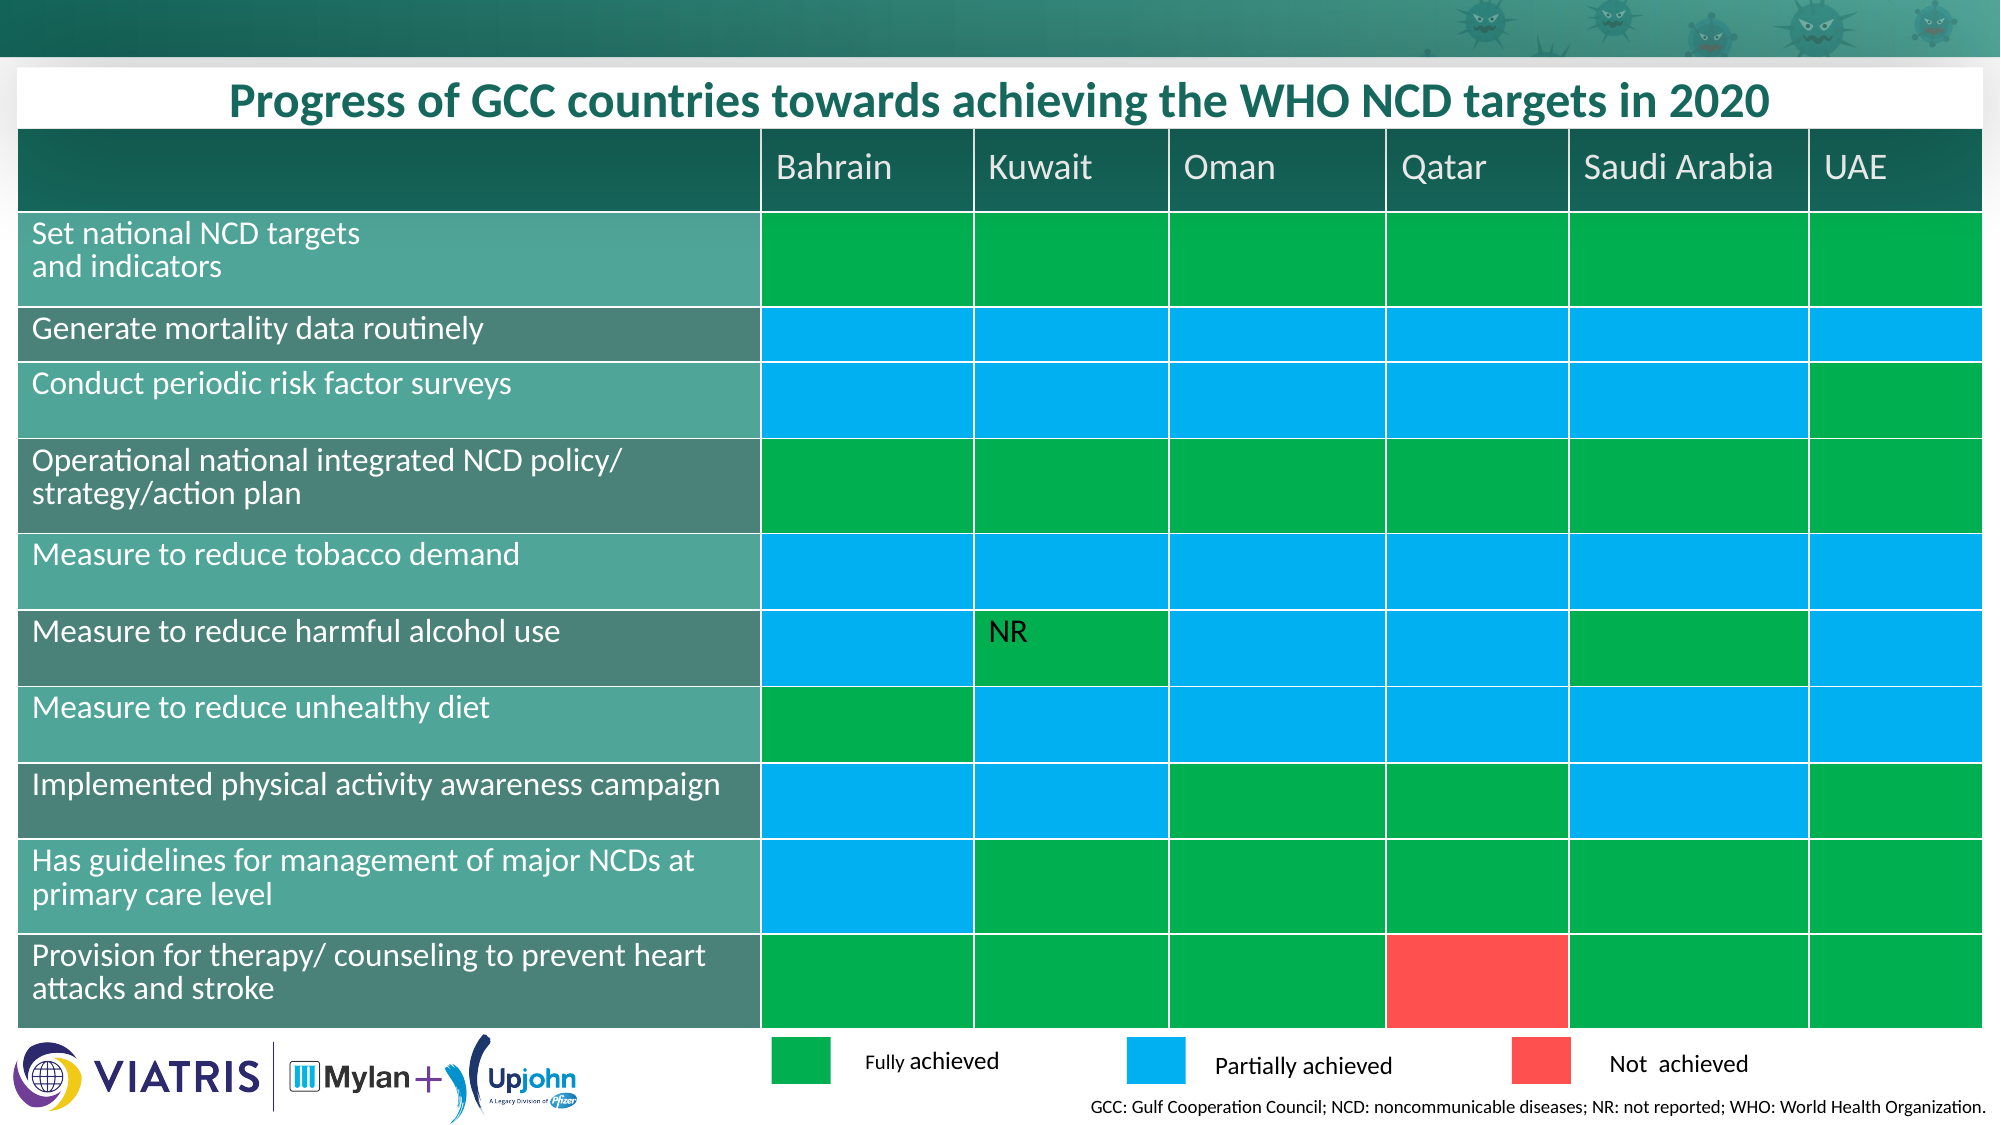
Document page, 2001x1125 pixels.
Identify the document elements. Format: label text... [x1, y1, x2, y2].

table_cell NR [975, 611, 1168, 686]
table_cell [975, 217, 1168, 306]
table_cell [1570, 935, 1808, 1028]
text_box Partially achieved [1200, 1041, 1440, 1087]
table_cell [1810, 935, 1982, 1028]
table_cell Has guidelines for management of major NCDs at primary care level [18, 840, 760, 933]
table_cell [1387, 840, 1568, 933]
table_cell [762, 687, 973, 762]
table_cell [975, 935, 1168, 1028]
table_cell [1810, 534, 1982, 609]
table_cell [1570, 840, 1808, 933]
table_header [18, 198, 57, 211]
table_cell [975, 534, 1168, 609]
text_box Not achieved [1594, 1040, 1834, 1085]
table_cell Operational national integrated NCD policy/ strategy/action plan [18, 439, 760, 533]
table_cell [1810, 840, 1982, 933]
table_cell Conduct periodic risk factor surveys [18, 363, 760, 438]
table_cell [1570, 534, 1808, 609]
table_cell Set national NCD targets and indicators [18, 213, 760, 306]
table_cell [1387, 764, 1568, 838]
table_cell [762, 217, 973, 306]
table_cell [1170, 217, 1385, 306]
table_cell [1170, 308, 1385, 361]
table_cell [1570, 764, 1808, 838]
table_cell [1570, 687, 1808, 762]
table_cell [1810, 764, 1982, 838]
text_box Progress of GCC countries towards achieving the WHO NCD targets in 2020 [16, 66, 1984, 129]
table_cell [1170, 935, 1385, 1028]
table_cell [1170, 840, 1385, 933]
table_cell [1387, 534, 1568, 609]
text_box [771, 1037, 831, 1084]
table_cell [1810, 611, 1982, 686]
table_cell [975, 687, 1168, 762]
table_cell [762, 935, 973, 1028]
table_cell [1570, 363, 1808, 438]
table_cell [1810, 439, 1982, 533]
table_cell [1170, 764, 1385, 838]
table_cell [762, 308, 973, 361]
table_cell Measure to reduce harmful alcohol use [18, 611, 760, 686]
table_cell [975, 308, 1168, 361]
table_cell [1570, 439, 1808, 533]
table_cell [1387, 363, 1568, 438]
table_cell [762, 764, 973, 838]
table_cell [975, 439, 1168, 533]
text_box GCC: Gulf Cooperation Council; NCD: noncommunicable diseases; NR: not reported; WHO: World Health Organization. [1076, 1087, 2000, 1125]
table_cell [762, 363, 973, 438]
table_cell [1570, 217, 1808, 306]
table_cell [1170, 687, 1385, 762]
table_cell [1387, 611, 1568, 686]
table_cell [762, 611, 973, 686]
table_cell [1170, 363, 1385, 438]
table_cell [1387, 439, 1568, 533]
table_cell Measure to reduce tobacco demand [18, 534, 760, 609]
table_cell [1570, 308, 1808, 361]
text_box [1511, 1037, 1571, 1084]
text_box [1126, 1037, 1186, 1084]
table_cell Provision for therapy/ counseling to prevent heart attacks and stroke [18, 935, 760, 1028]
table_cell [1387, 687, 1568, 762]
table_cell [1170, 611, 1385, 686]
table_cell [1170, 534, 1385, 609]
table_cell [1387, 935, 1568, 1028]
table_cell [1387, 308, 1568, 361]
table_cell [1810, 213, 1982, 306]
table_cell [975, 840, 1168, 933]
table_cell [1810, 363, 1982, 438]
table_cell [1170, 439, 1385, 533]
table_cell [1810, 308, 1982, 361]
table_cell [762, 439, 973, 533]
table_cell [975, 764, 1168, 838]
table_header UAE [1944, 200, 1982, 211]
table_cell [1810, 687, 1982, 762]
table_cell [1387, 217, 1568, 306]
table_cell Implemented physical activity awareness campaign [18, 764, 760, 838]
table_cell Measure to reduce unhealthy diet [18, 687, 760, 762]
text_box Fully achieved [850, 1037, 1156, 1082]
table_cell [975, 363, 1168, 438]
table_cell [1570, 611, 1808, 686]
table_cell Generate mortality data routinely [18, 308, 760, 361]
table_cell [762, 840, 973, 933]
picture [0, 0, 2000, 1125]
table_cell [762, 534, 973, 609]
